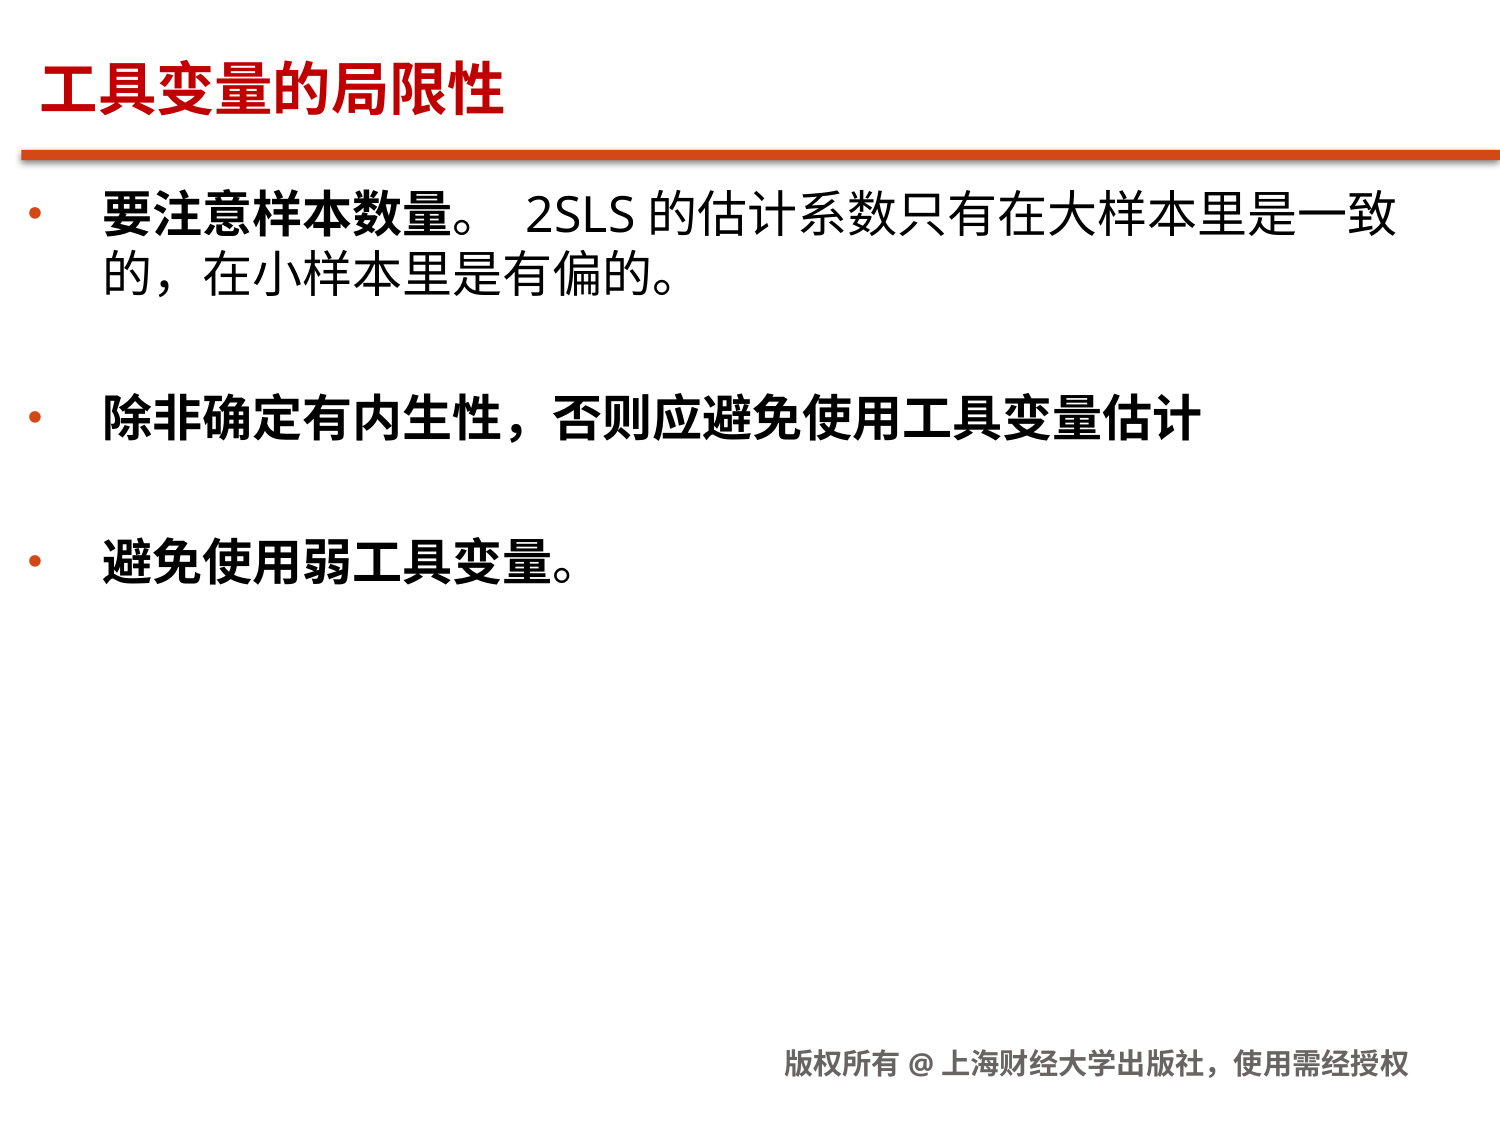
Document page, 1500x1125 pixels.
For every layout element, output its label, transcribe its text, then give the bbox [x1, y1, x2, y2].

footer 版权所有@上海财经大学出版社，使用需经授权 [690, 1025, 1500, 1100]
title 工具变量的局限性 [24, 50, 1450, 138]
